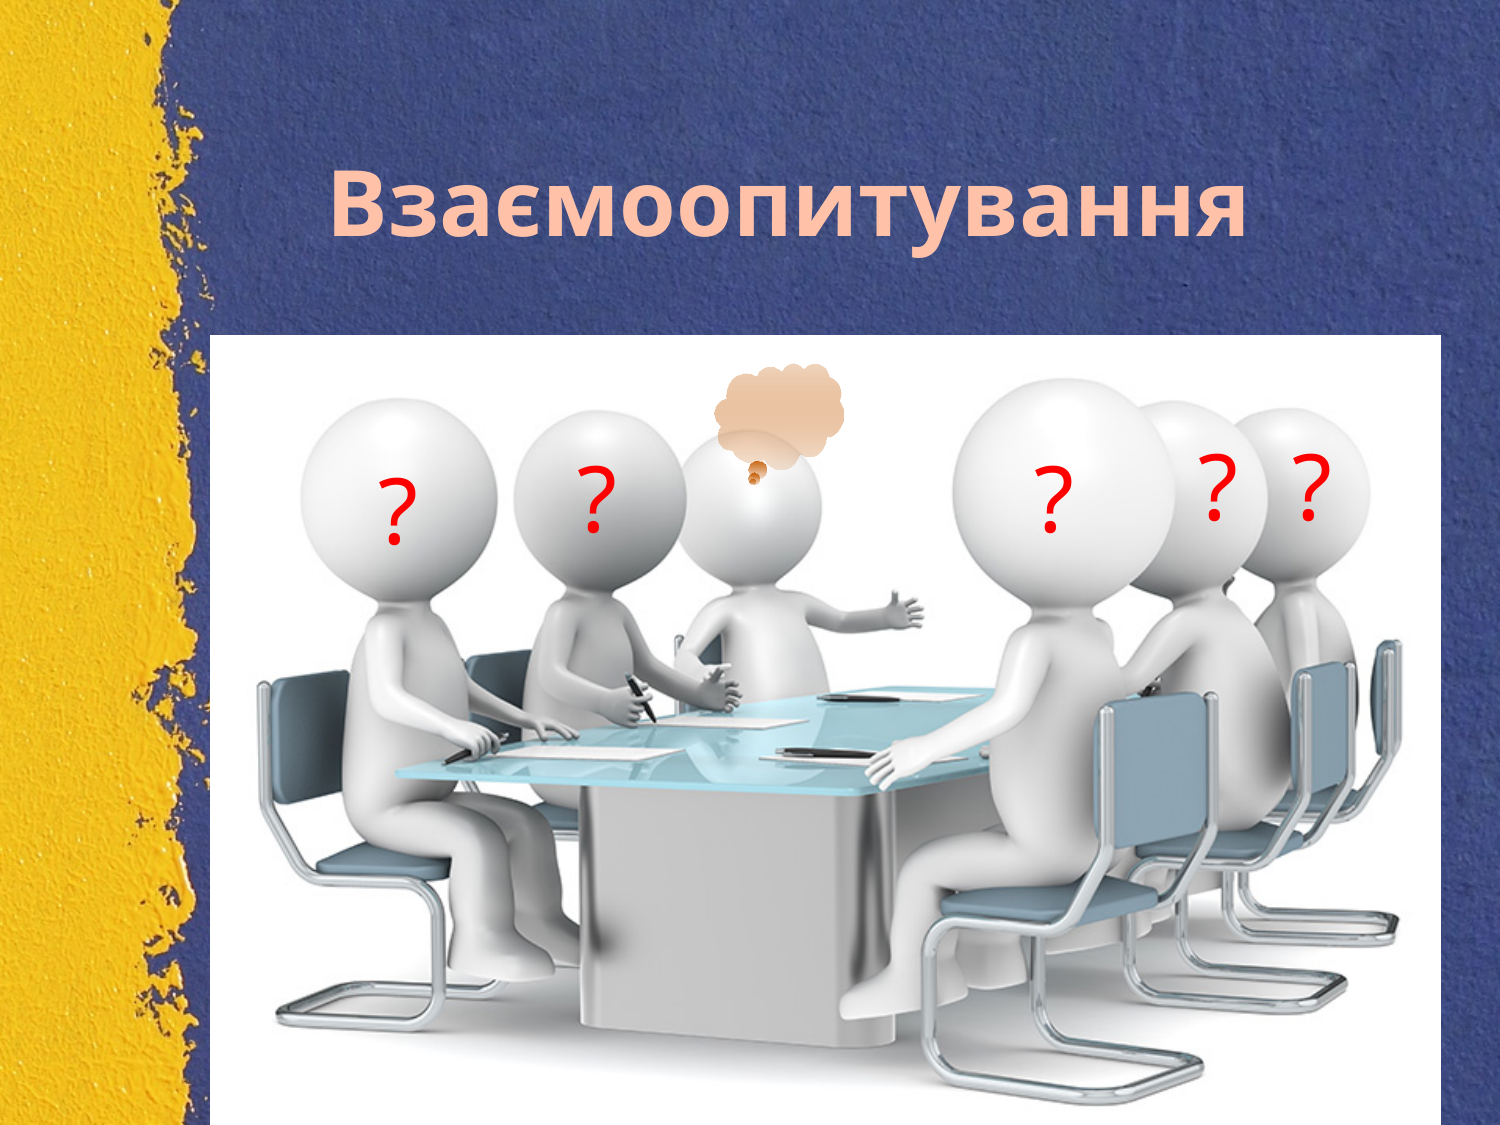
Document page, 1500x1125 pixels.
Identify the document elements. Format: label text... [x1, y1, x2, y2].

picture [0, 0, 1500, 1125]
title Взаємоопитування [163, 140, 1415, 259]
